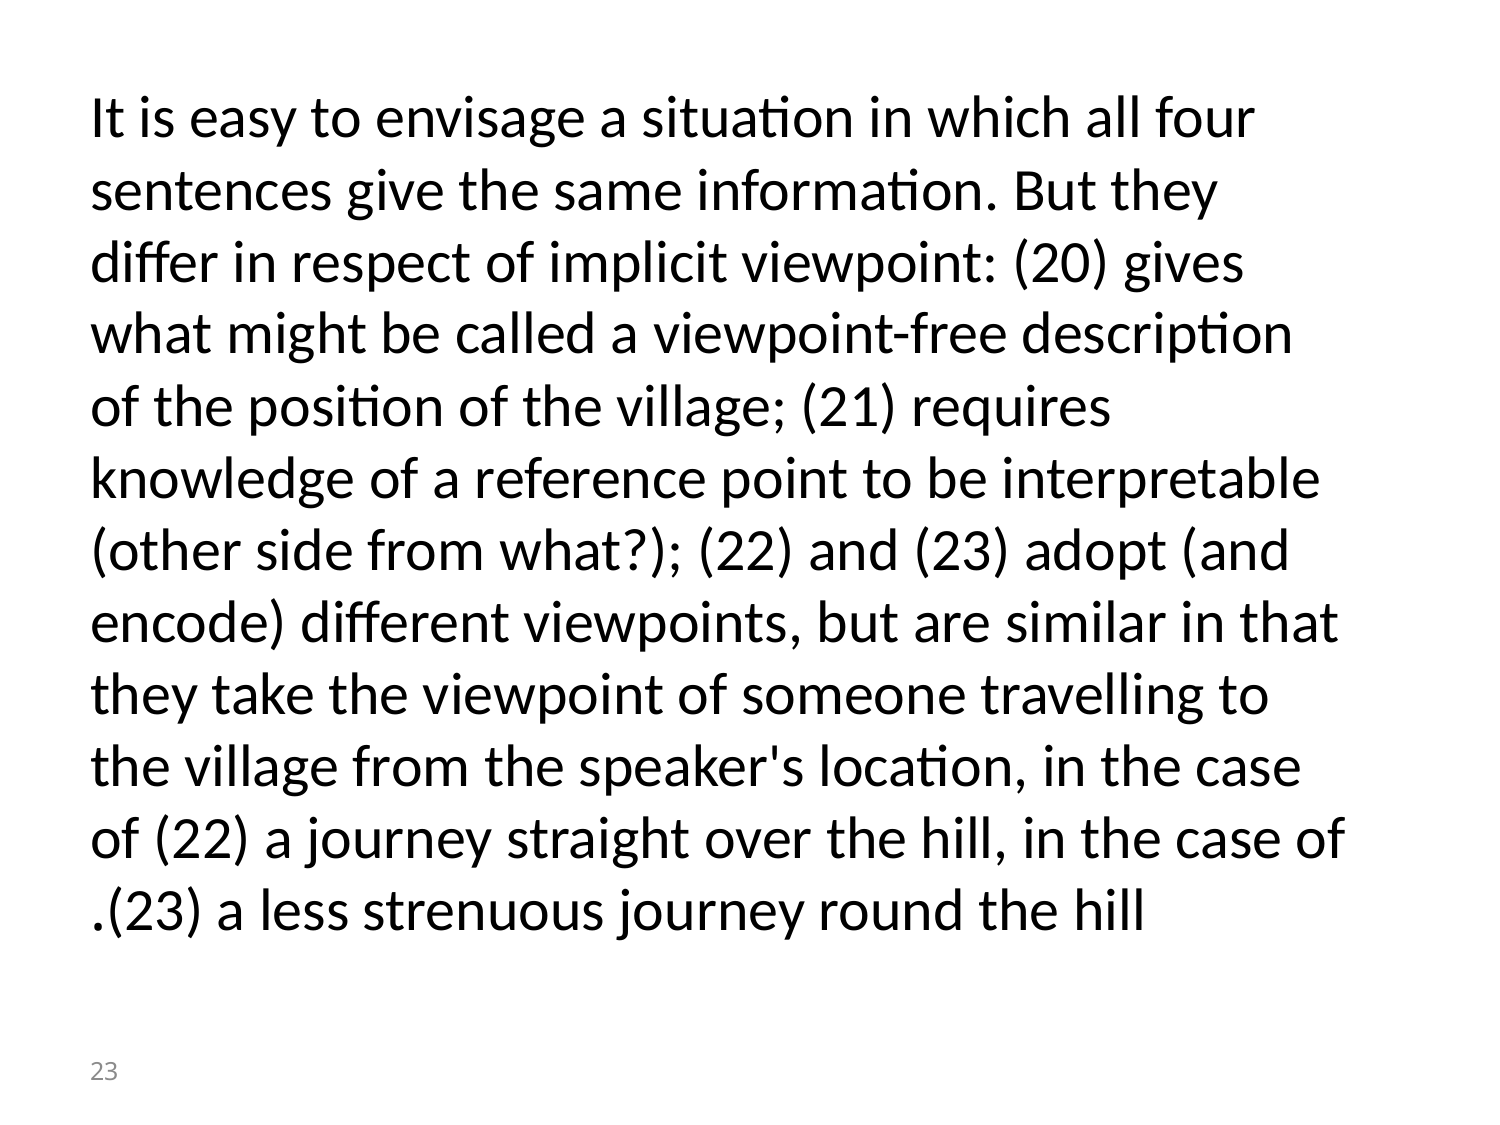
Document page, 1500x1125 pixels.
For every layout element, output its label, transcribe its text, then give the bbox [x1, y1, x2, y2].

slide_number 23 [75, 1042, 425, 1103]
list It is easy to envisage a situation in which all four sentences give the same information. But they differ in respect of implicit viewpoint: (20) gives what might be called a viewpoint-free description of the position of the village; (21) requires knowledge of a reference point to be interpretable (other side from what?); (22) and (23) adopt (and encode) different viewpoints, but are similar in that they take the viewpoint of someone travelling to the village from the speaker's location, in the case of (22) a journey straight over the hill, in the case of (23) a less strenuous journey round the hill. [75, 70, 1425, 1005]
